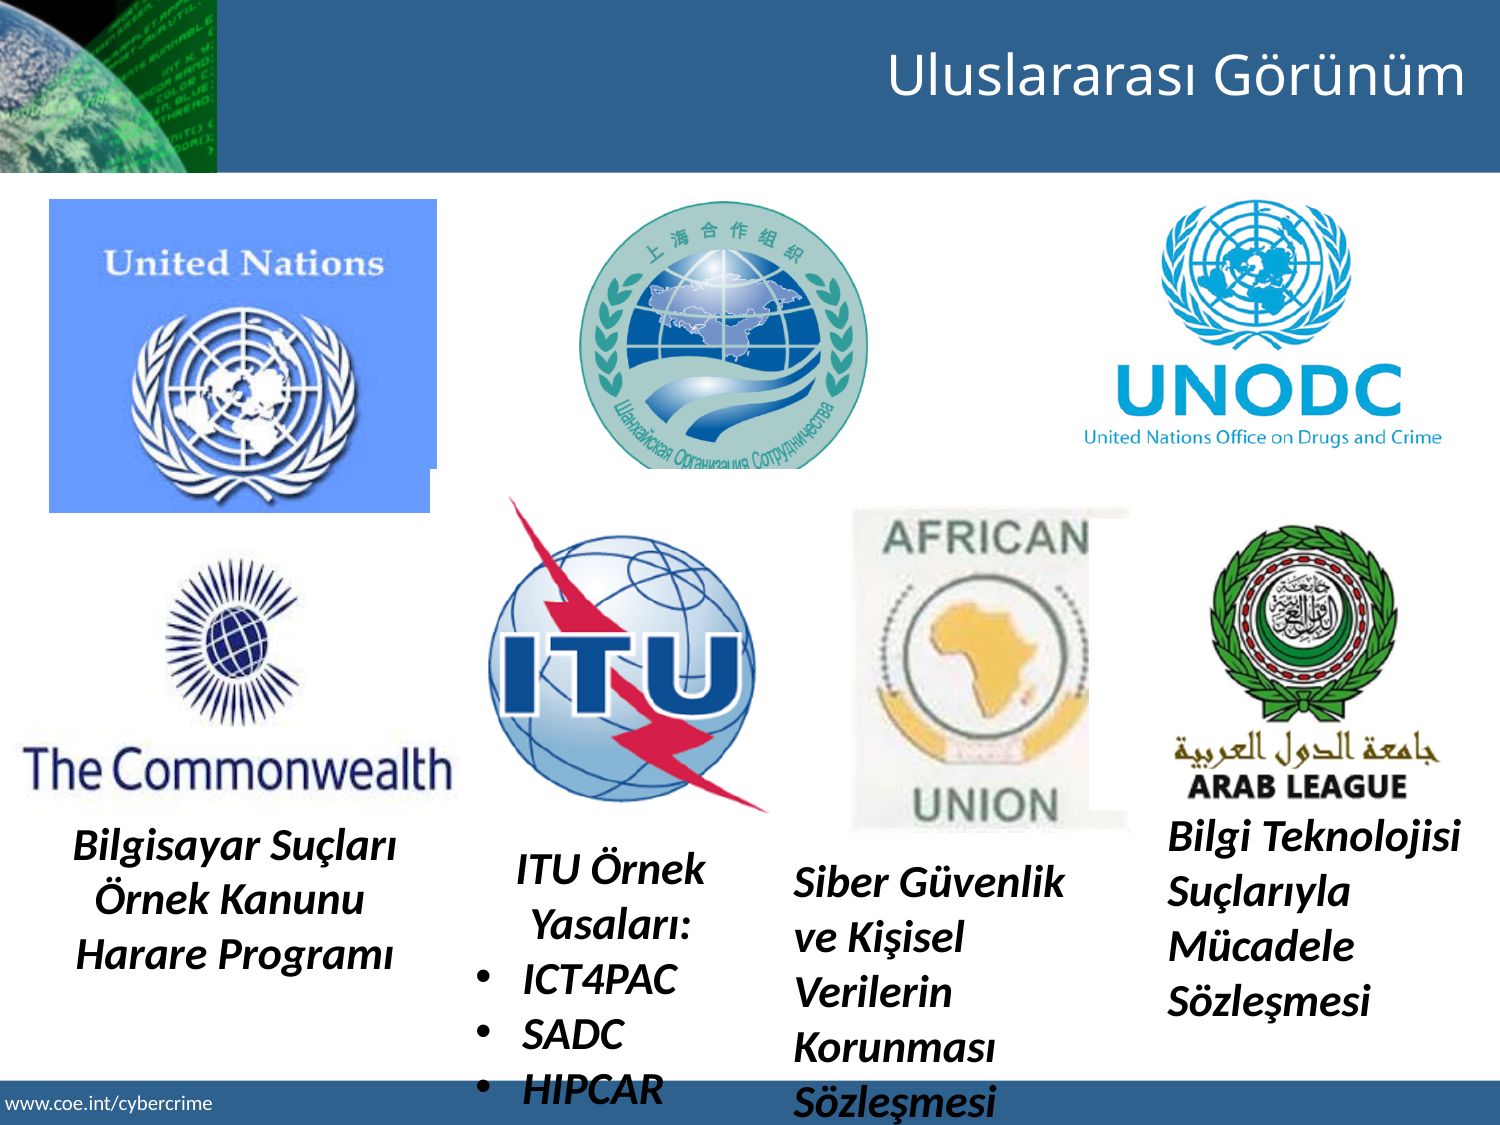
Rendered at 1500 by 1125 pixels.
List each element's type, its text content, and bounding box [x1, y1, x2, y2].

text_box Bilgisayar Suçları Örnek Kanunu Harare Programı [26, 833, 444, 987]
picture [0, 0, 217, 173]
picture [850, 506, 1500, 833]
text_box Bilgi Teknolojisi Suçlarıyla Mücadele Sözleşmesi [1152, 811, 1484, 1034]
text_box Siber Güvenlik ve Kişisel Verilerin Korunması Sözleşmesi [778, 844, 1134, 1125]
text_box ITU Örnek Yasaları: ICT4PAC SADC HIPCAR [460, 846, 761, 1121]
text_box Uluslararası Görünüm [230, 31, 1483, 114]
picture [1075, 195, 1445, 456]
picture [0, 199, 868, 846]
